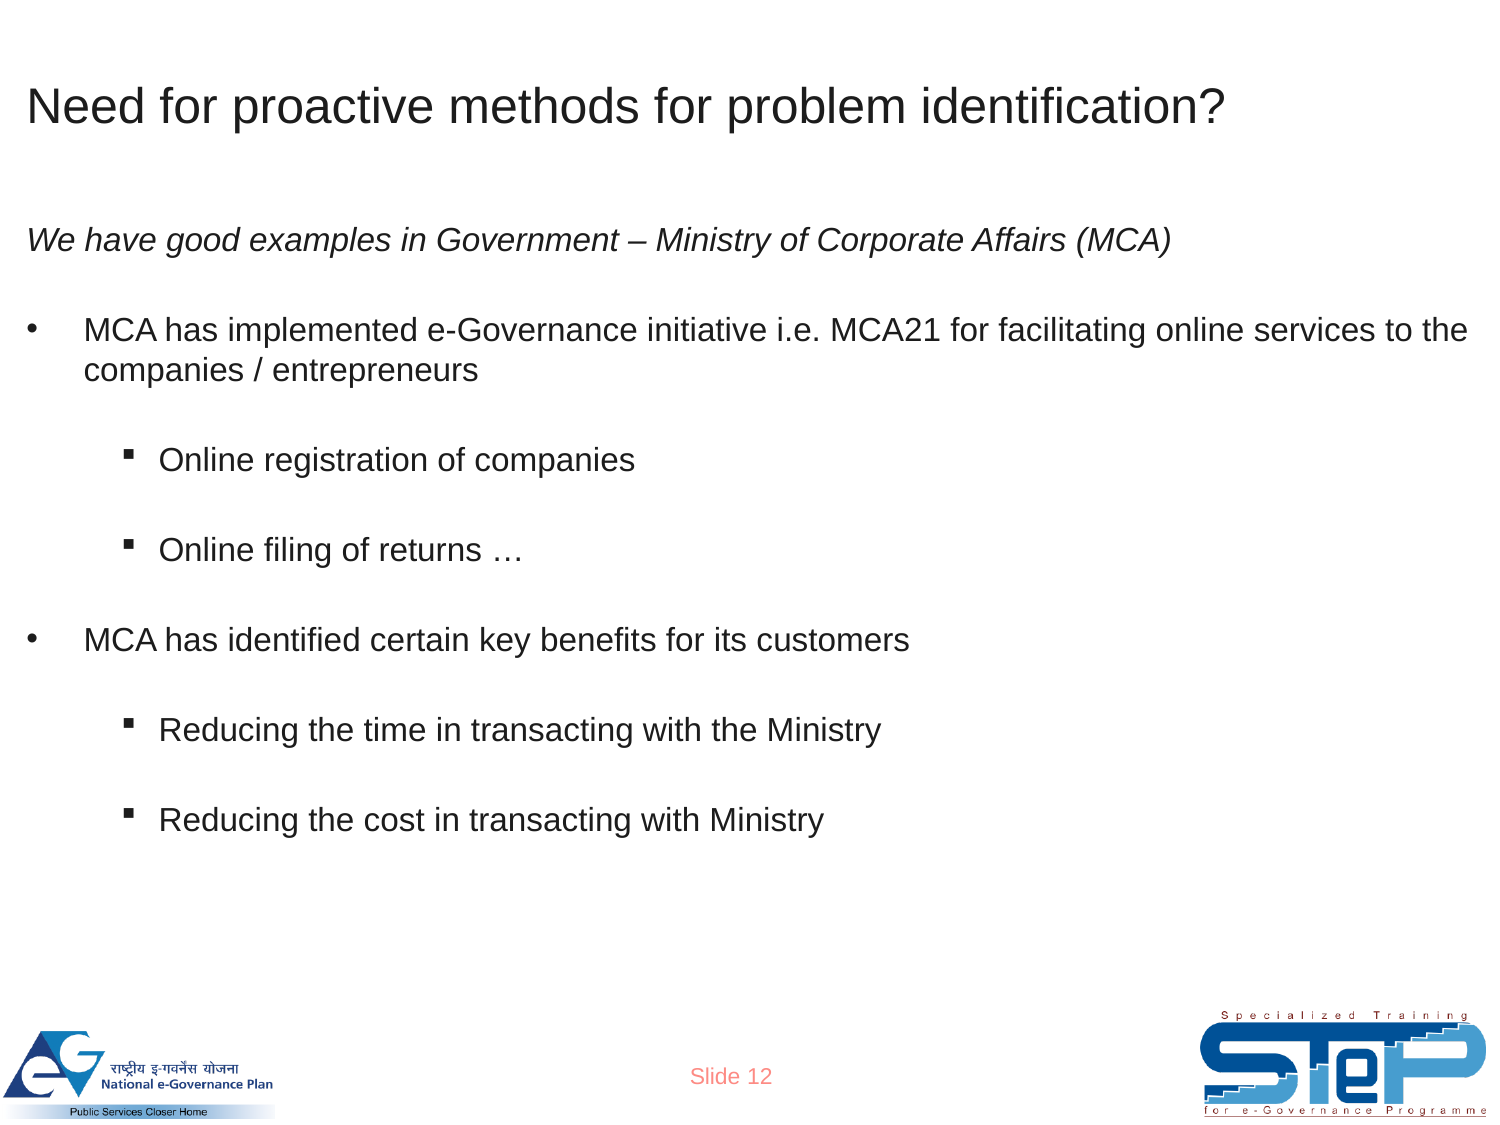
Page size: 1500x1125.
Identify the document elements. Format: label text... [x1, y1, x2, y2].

text_box Need for proactive methods for problem identification? [26, 73, 1471, 198]
picture [1200, 1011, 1486, 1117]
list We have good examples in Government – Ministry of Corporate Affairs (MCA) MCA has implemented e-Governance initiative i.e. MCA21 for facilitating online services to the companies / entrepreneurs Online registration of companies Online filing of returns … MCA has identified certain key benefits for its customers Reducing the time in transacting with the Ministry Reducing the cost in transacting with Ministry [25, 218, 1474, 896]
picture [2, 1031, 275, 1119]
